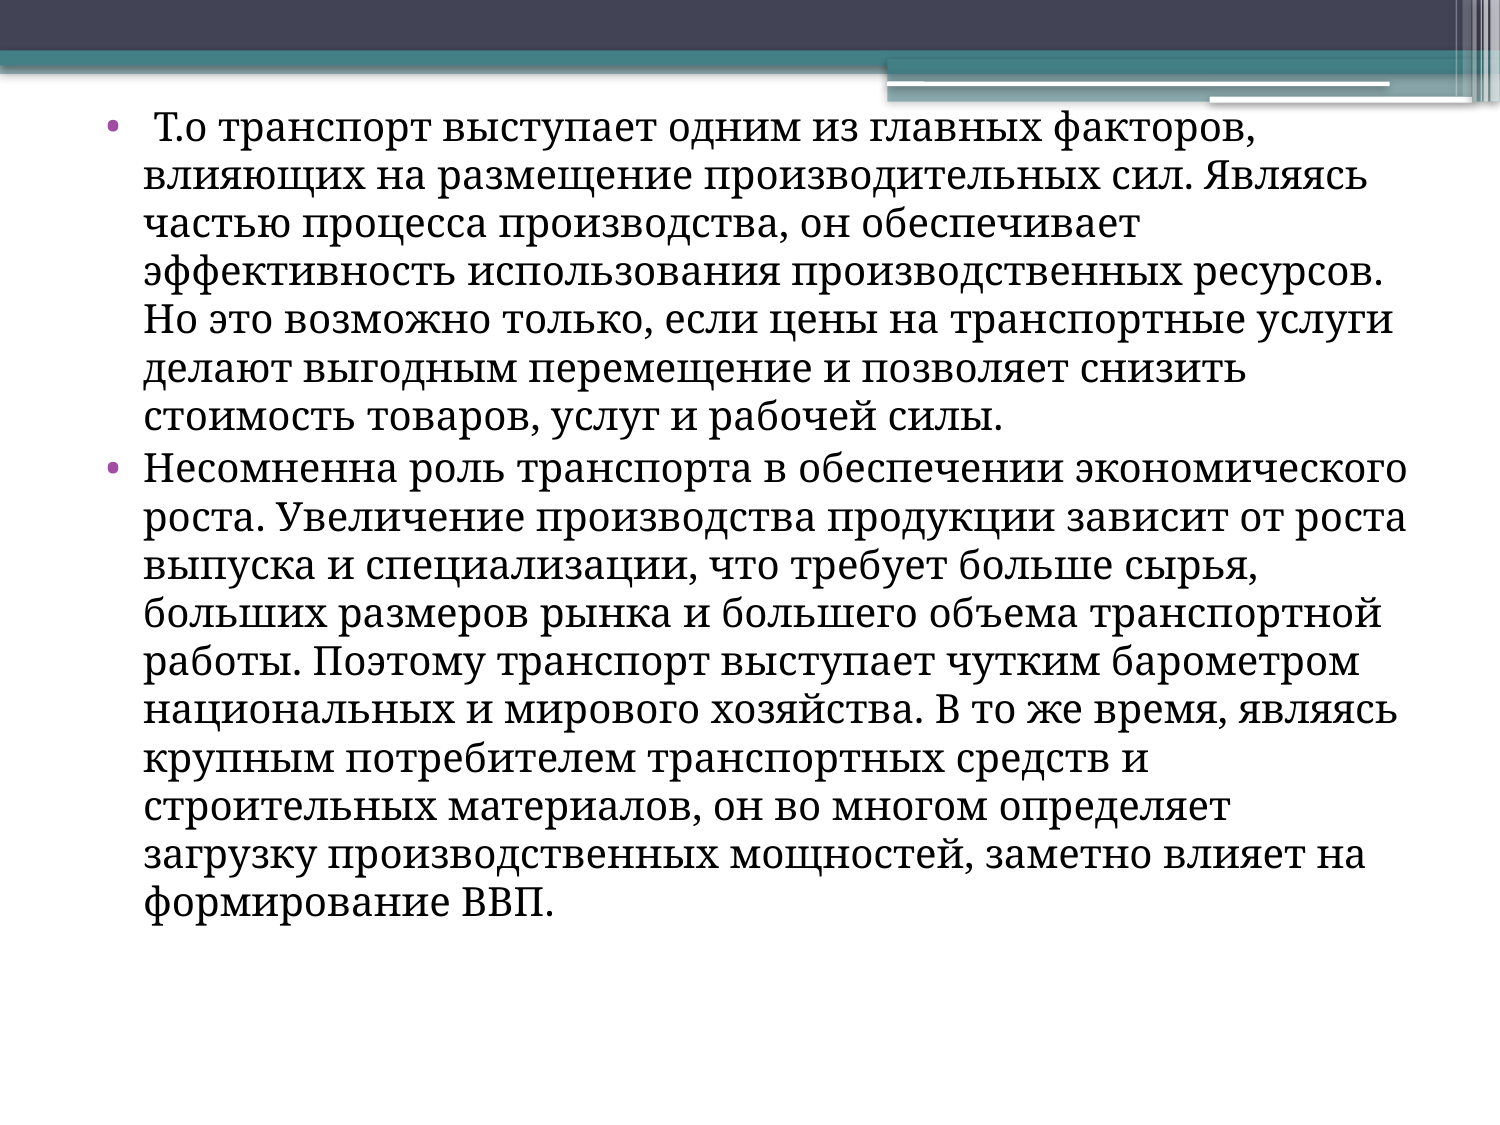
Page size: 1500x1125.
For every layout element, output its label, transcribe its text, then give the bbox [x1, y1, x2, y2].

list Т.о транспорт выступает одним из главных факторов, влияющих на размещение производительных сил. Являясь частью процесса производства, он обеспечивает эффективность использования производственных ресурсов. Но это возможно только, если цены на транспортные услуги делают выгодным перемещение и позволяет снизить стоимость товаров, услуг и рабочей силы. Несомненна роль транспорта в обеспечении экономического роста. Увеличение производства продукции зависит от роста выпуска и специализации, что требует больше сырья, больших размеров рынка и большего объема транспортной работы. Поэтому транспорт выступает чутким барометром национальных и мирового хозяйства. В то же время, являясь крупным потребителем транспортных средств и строительных материалов, он во многом определяет загрузку производственных мощностей, заметно влияет на формирование ВВП. [75, 93, 1425, 1000]
